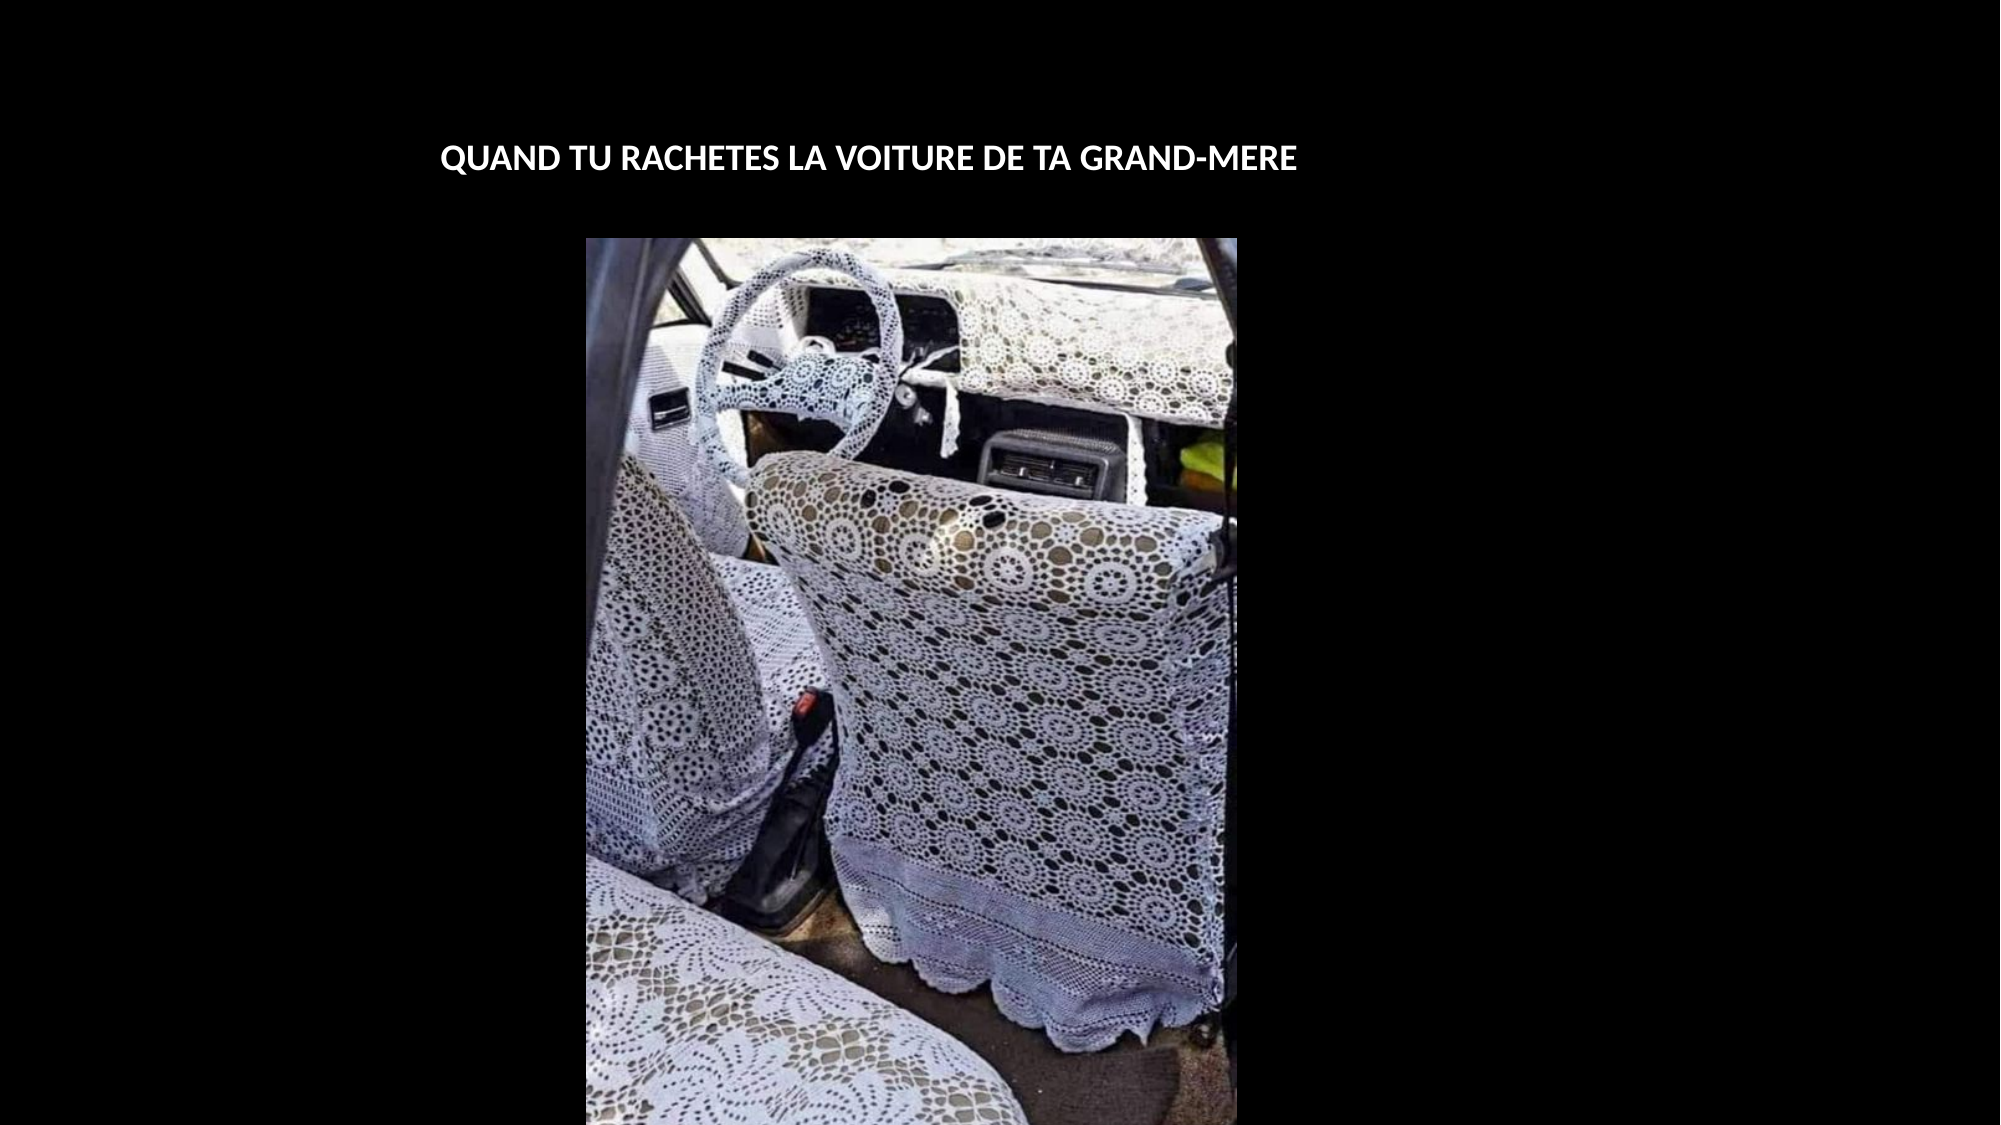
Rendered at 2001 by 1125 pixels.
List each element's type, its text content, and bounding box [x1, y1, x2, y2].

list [586, 238, 1237, 1125]
text_box QUAND TU RACHETES LA VOITURE DE TA GRAND-MERE [425, 125, 1314, 186]
